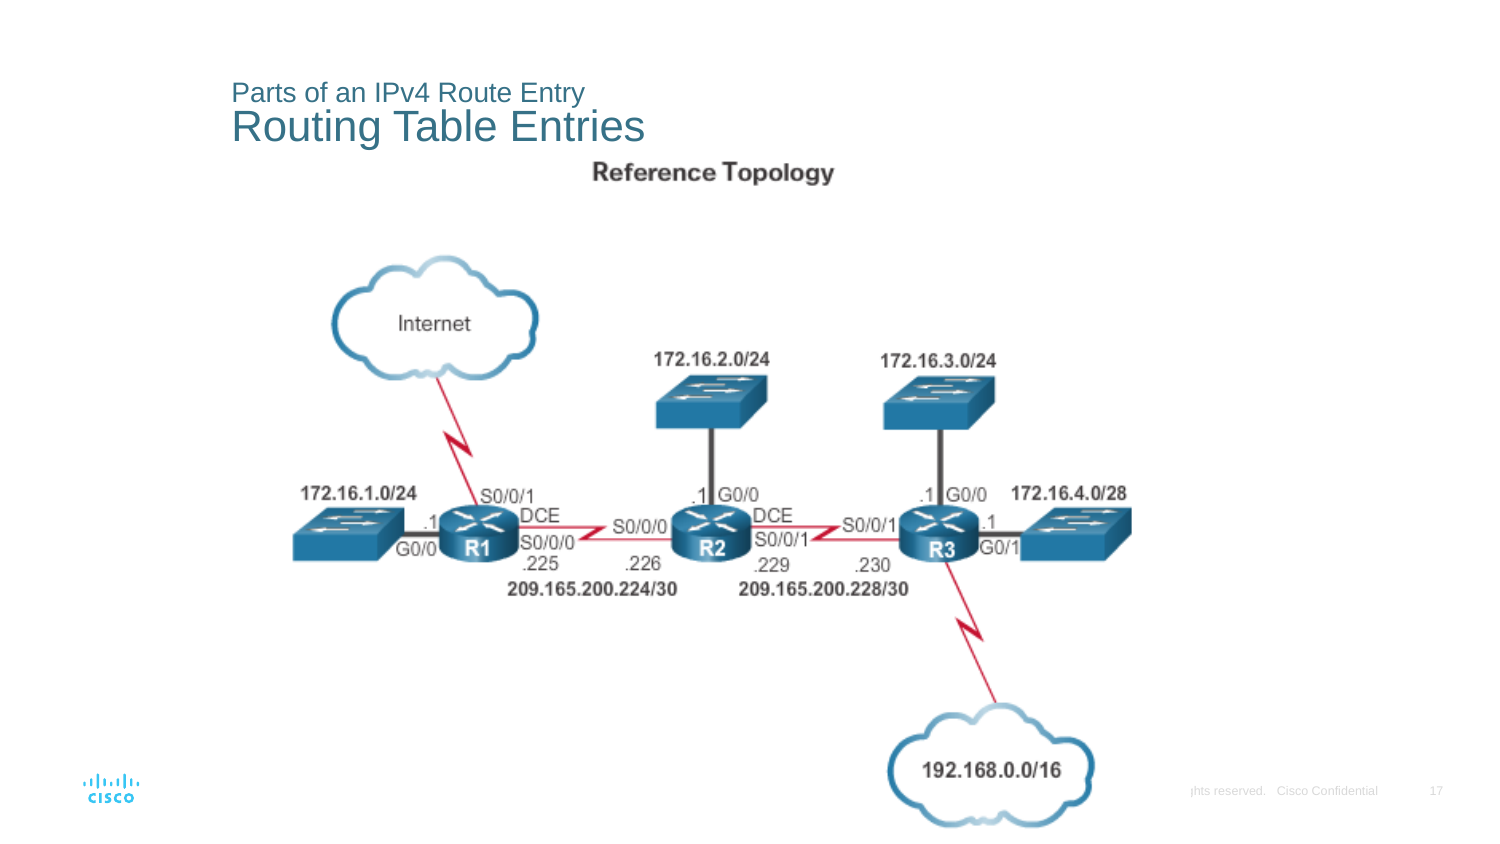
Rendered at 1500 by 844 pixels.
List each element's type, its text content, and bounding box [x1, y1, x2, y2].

title Parts of an IPv4 Route Entry Routing Table Entries [216, 60, 1257, 170]
picture [285, 154, 1192, 844]
